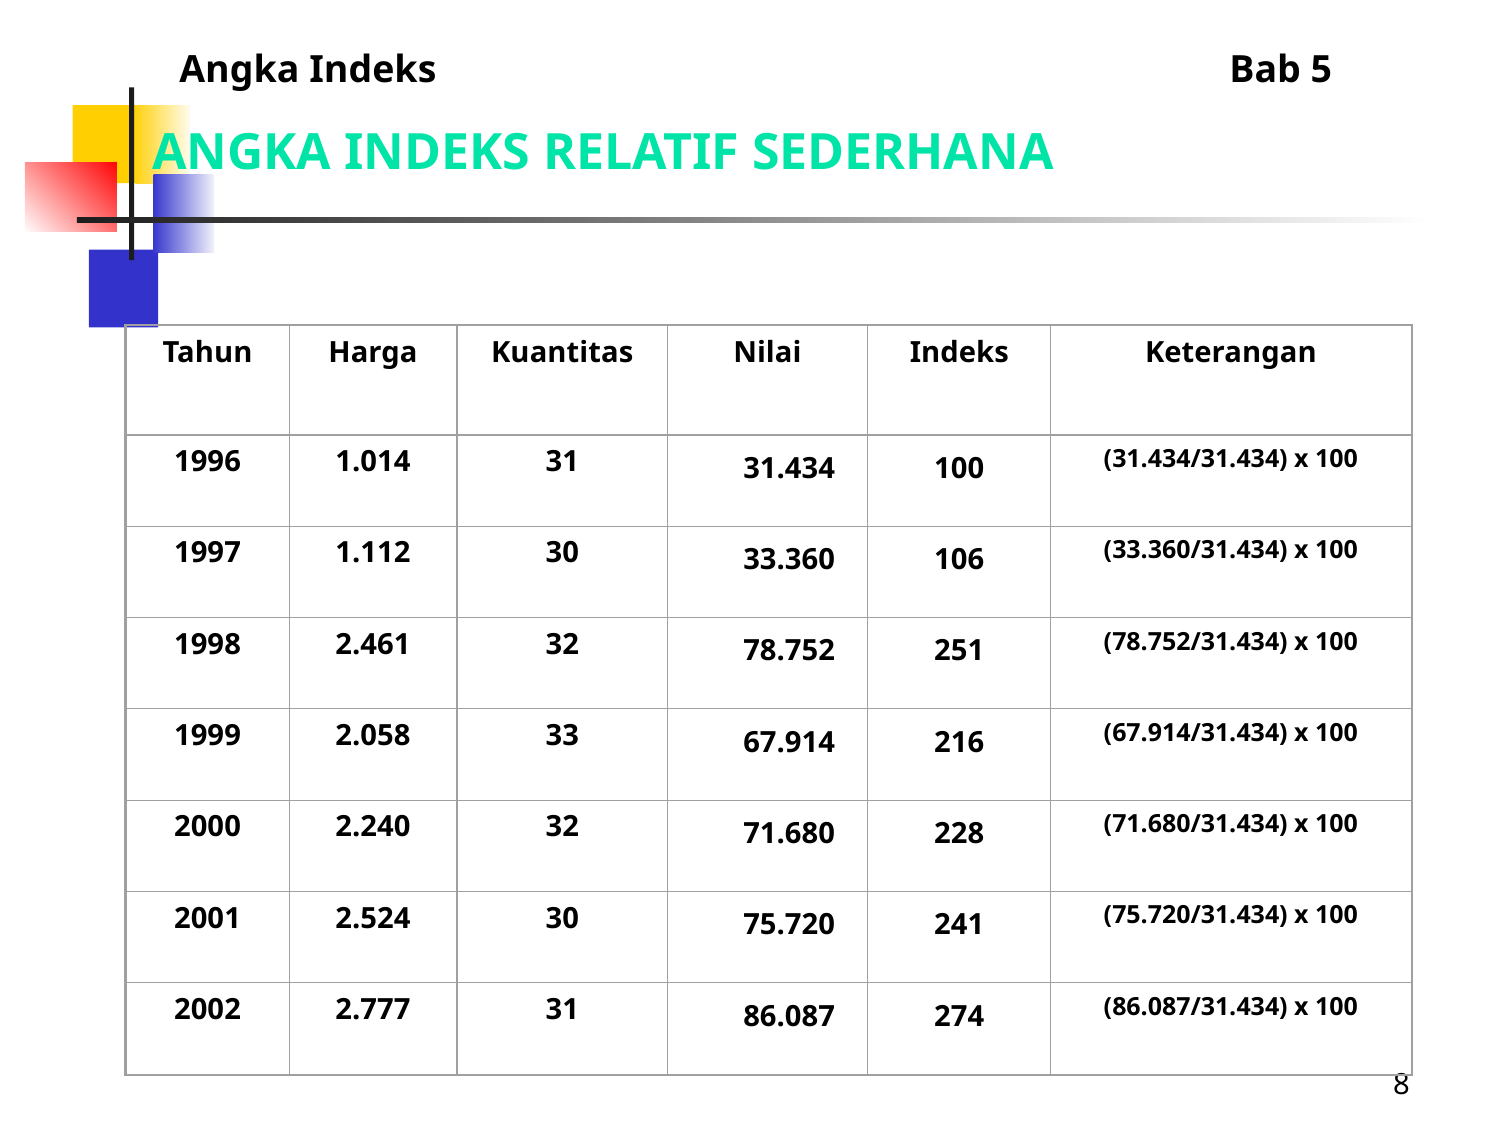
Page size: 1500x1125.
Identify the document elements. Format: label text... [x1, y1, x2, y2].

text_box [124, 324, 1413, 1076]
text_box ANGKA INDEKS RELATIF SEDERHANA [137, 112, 1325, 188]
text_box Angka Indeks Bab 5 [164, 37, 1348, 98]
slide_number 8 [1112, 1037, 1426, 1113]
